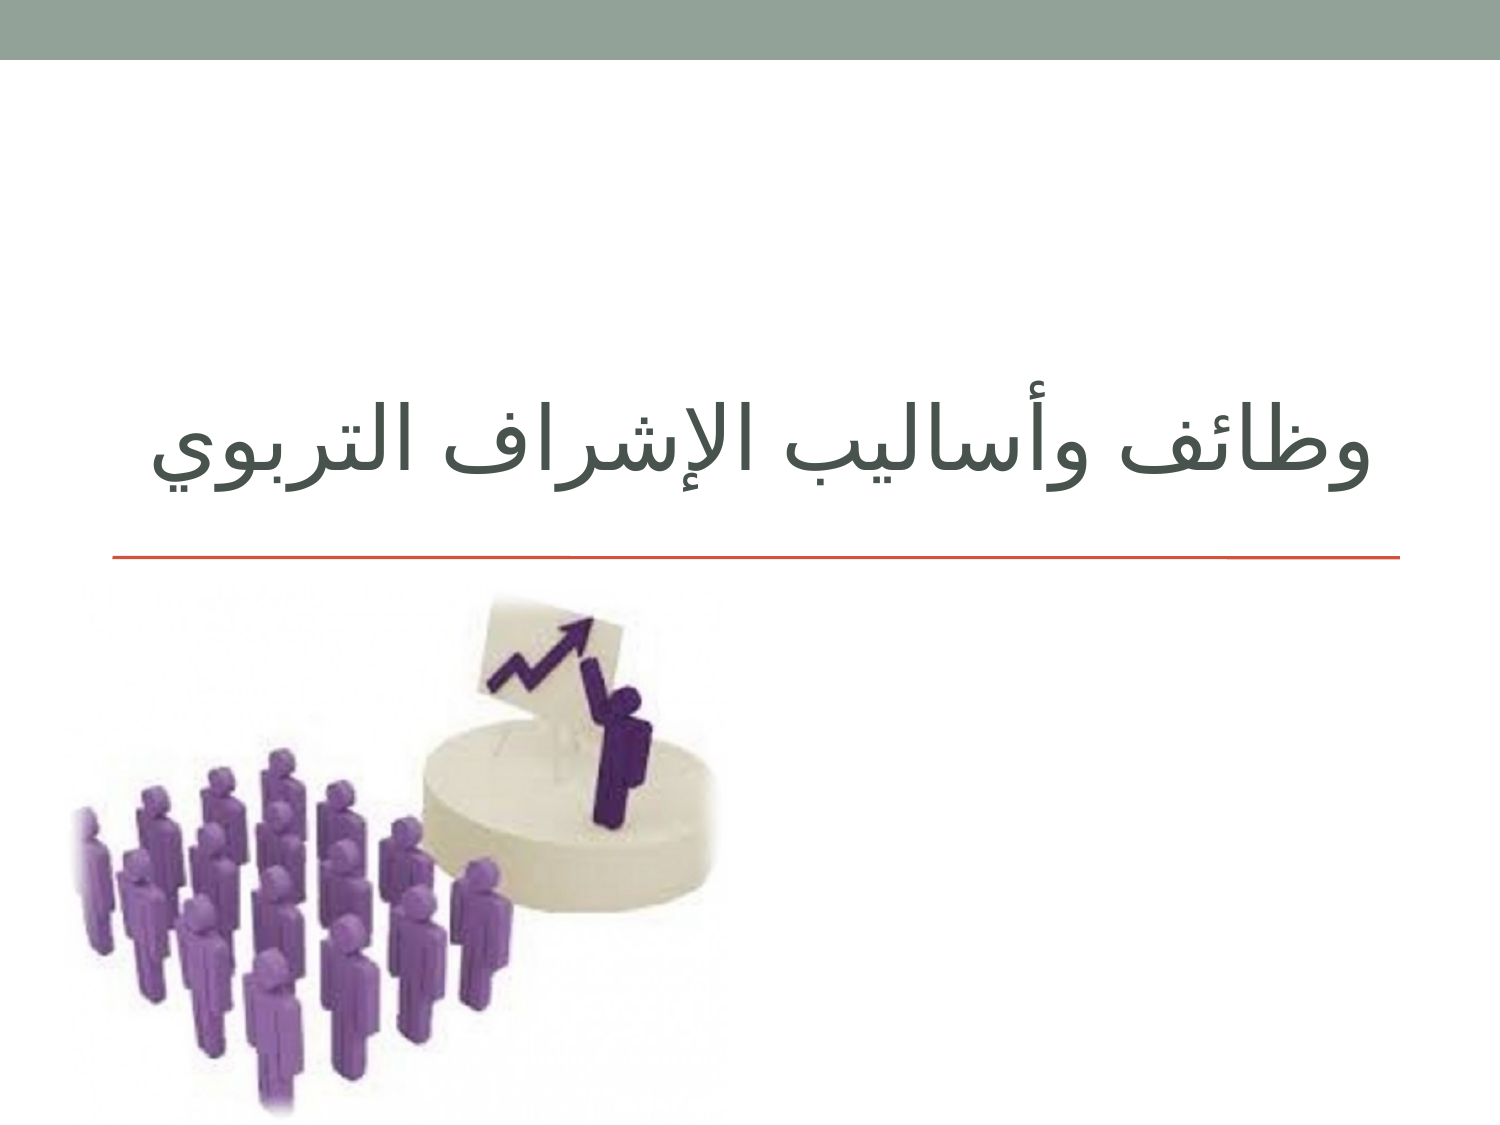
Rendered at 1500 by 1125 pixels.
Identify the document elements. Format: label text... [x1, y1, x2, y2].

text_box وظائف وأساليب الإشراف التربوي [110, 373, 1393, 496]
picture [65, 587, 728, 1123]
